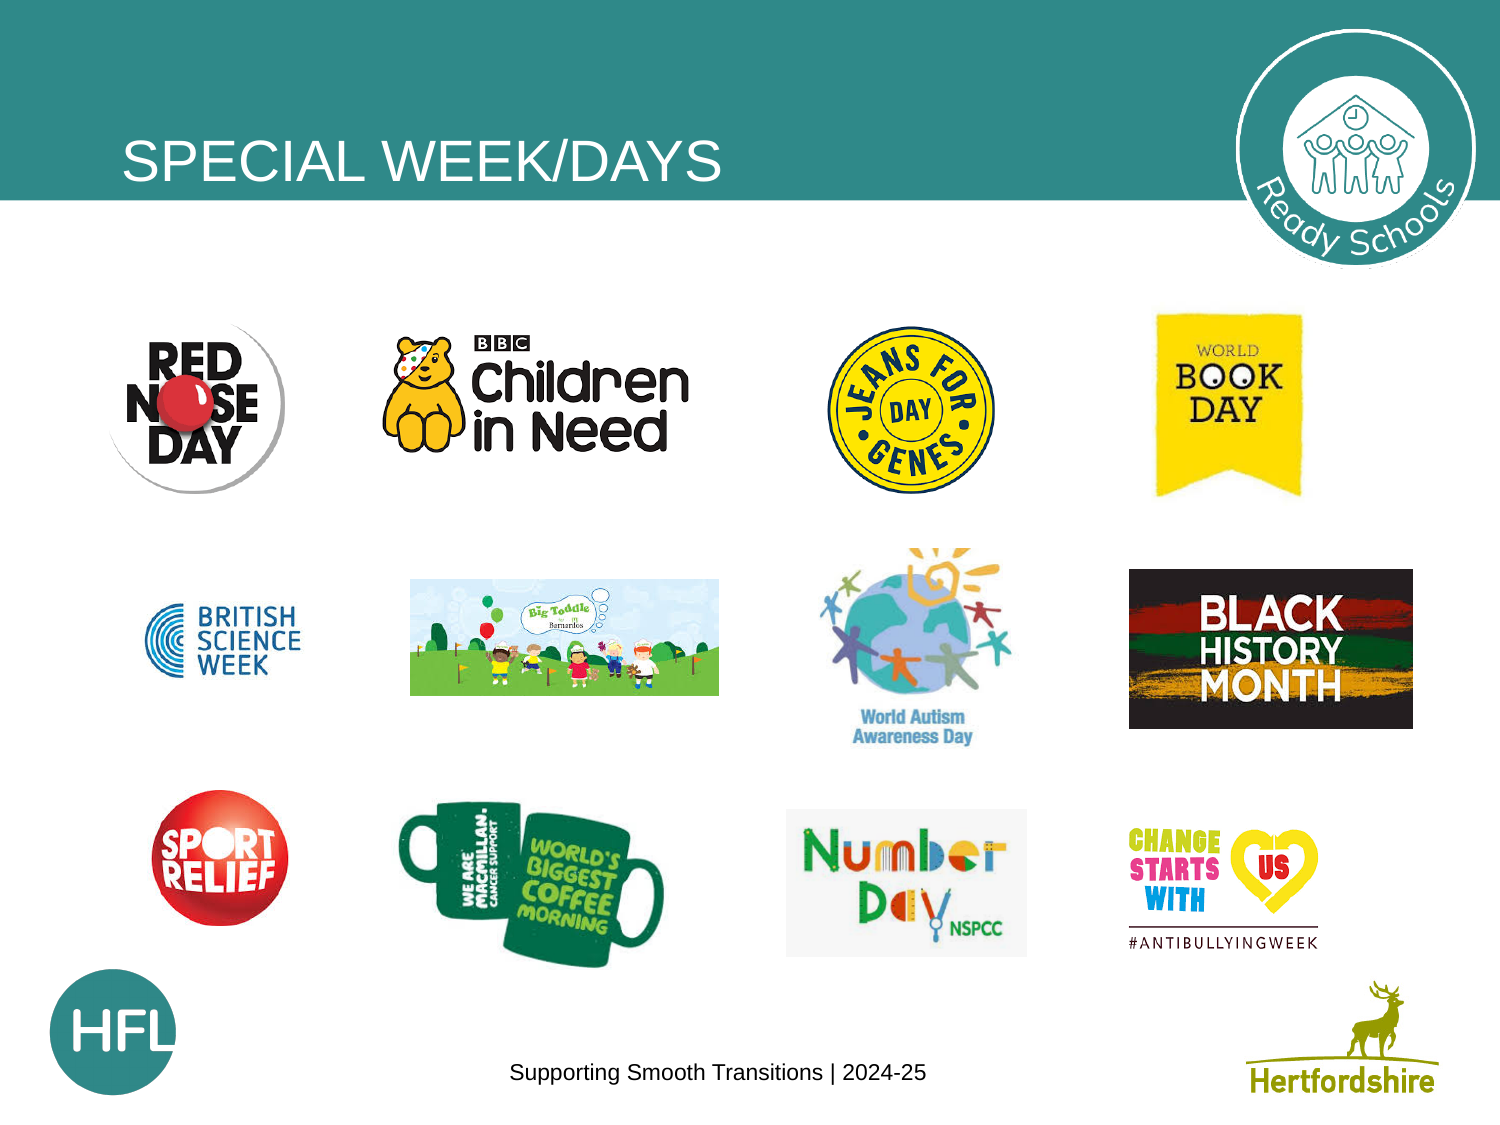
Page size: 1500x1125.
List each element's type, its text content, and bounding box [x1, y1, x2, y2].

picture [786, 548, 1037, 750]
picture [1233, 26, 1478, 271]
picture [786, 809, 1027, 957]
picture [381, 334, 689, 453]
picture [410, 578, 719, 696]
picture [391, 789, 674, 978]
picture [827, 326, 995, 494]
picture [1129, 569, 1413, 729]
picture [133, 548, 319, 733]
picture [106, 315, 285, 494]
title Special week/days [106, 12, 1234, 201]
picture [40, 963, 184, 1103]
picture [56, 790, 382, 927]
picture [1108, 285, 1348, 525]
picture [1097, 799, 1487, 1125]
